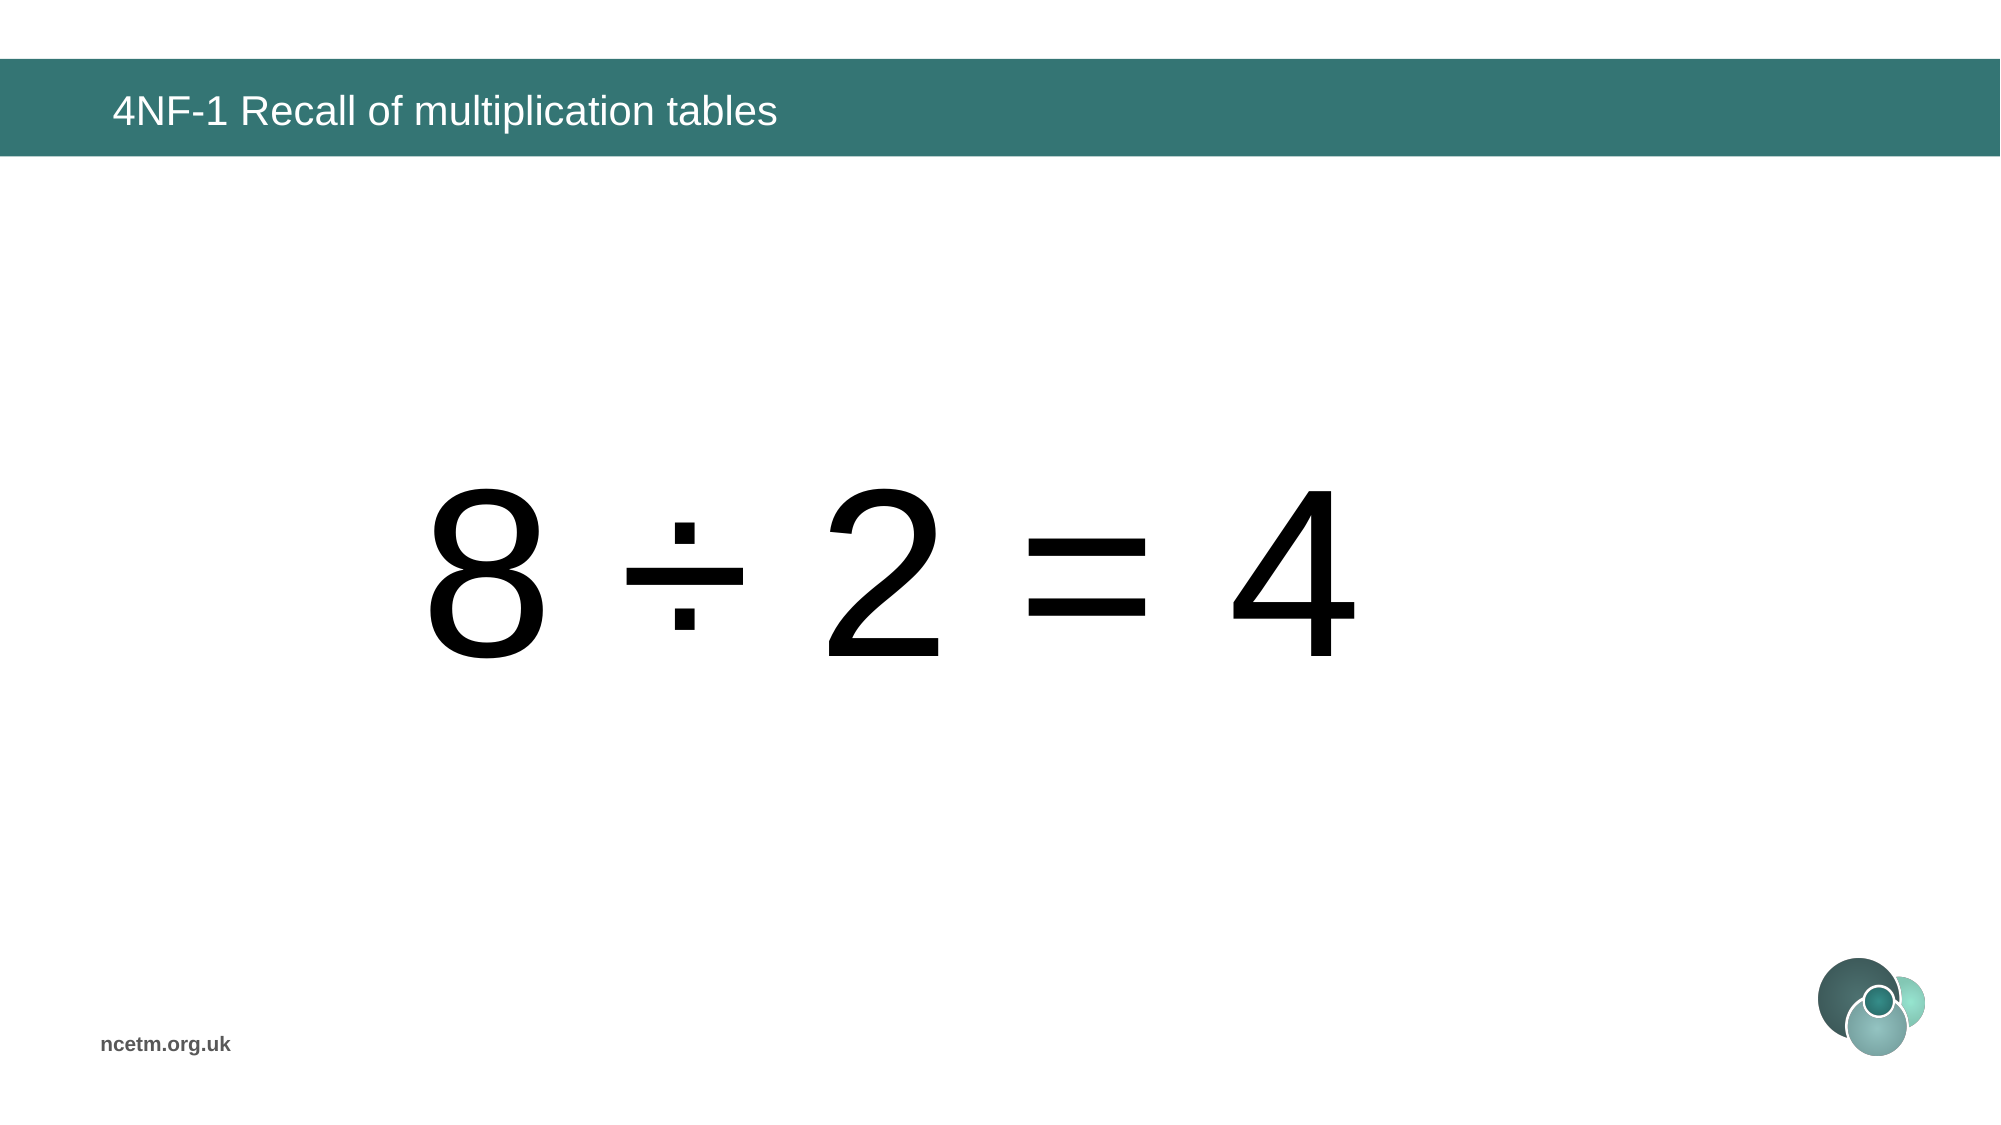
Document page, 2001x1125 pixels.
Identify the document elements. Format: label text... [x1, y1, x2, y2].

text_box 4 [1213, 409, 1377, 712]
picture [1818, 958, 1925, 1056]
text_box 8 ÷ 2 = [405, 409, 1213, 712]
title 4NF-1 Recall of multiplication tables [97, 76, 1945, 147]
